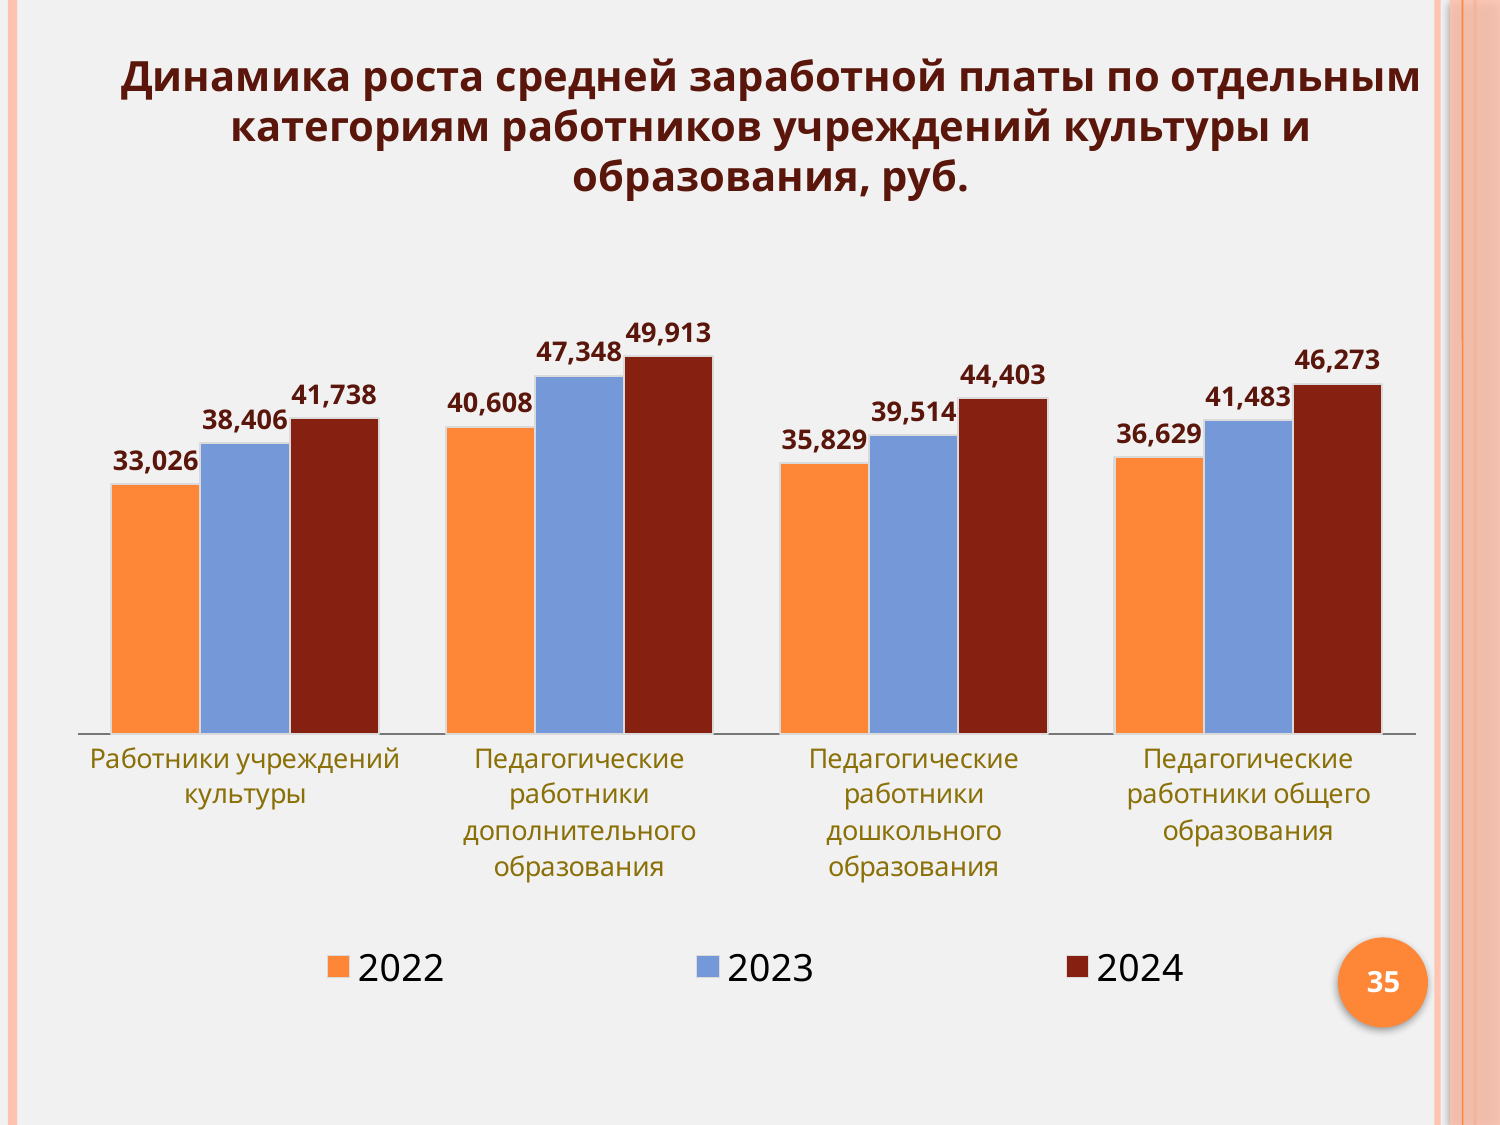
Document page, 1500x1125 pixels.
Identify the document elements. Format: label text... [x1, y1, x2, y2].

chart [76, 254, 1424, 1036]
list Динамика роста средней заработной платы по отдельным категориям работников учреждений культуры и образования, руб. [88, 42, 1447, 256]
slide_number 35 [1429, 940, 1434, 1027]
